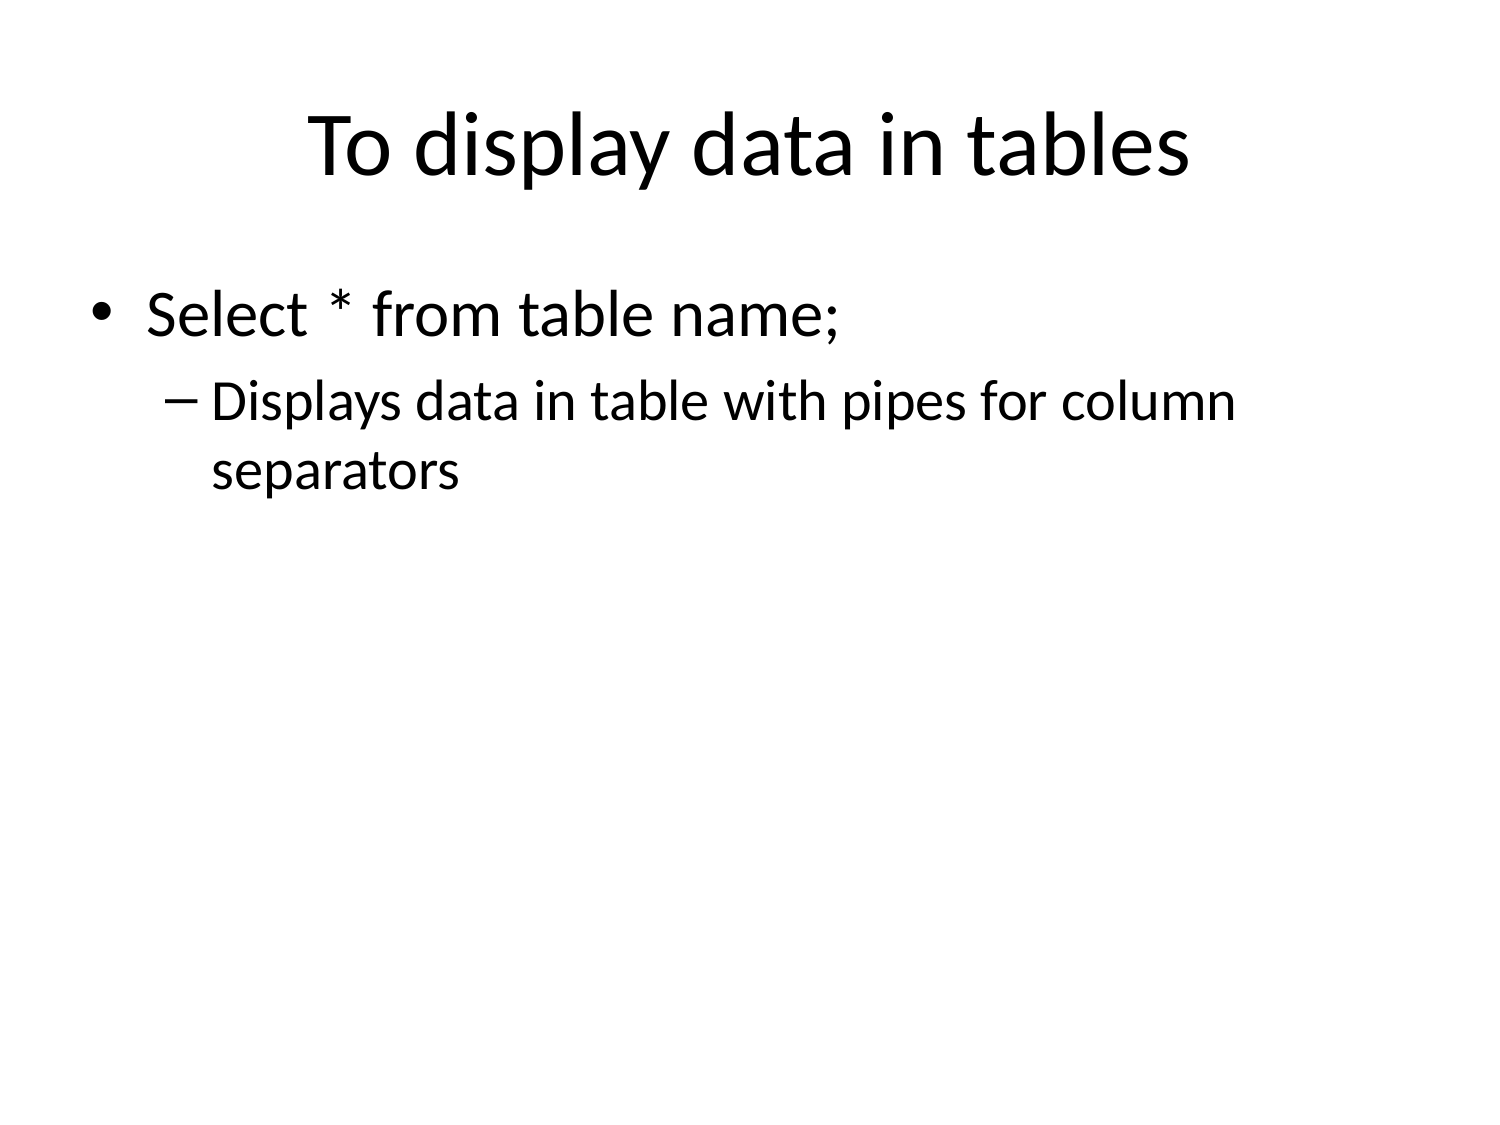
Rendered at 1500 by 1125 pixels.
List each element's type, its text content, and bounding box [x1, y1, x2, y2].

list Select * from table name; Displays data in table with pipes for column separators [75, 262, 1425, 1005]
title To display data in tables [75, 45, 1425, 233]
